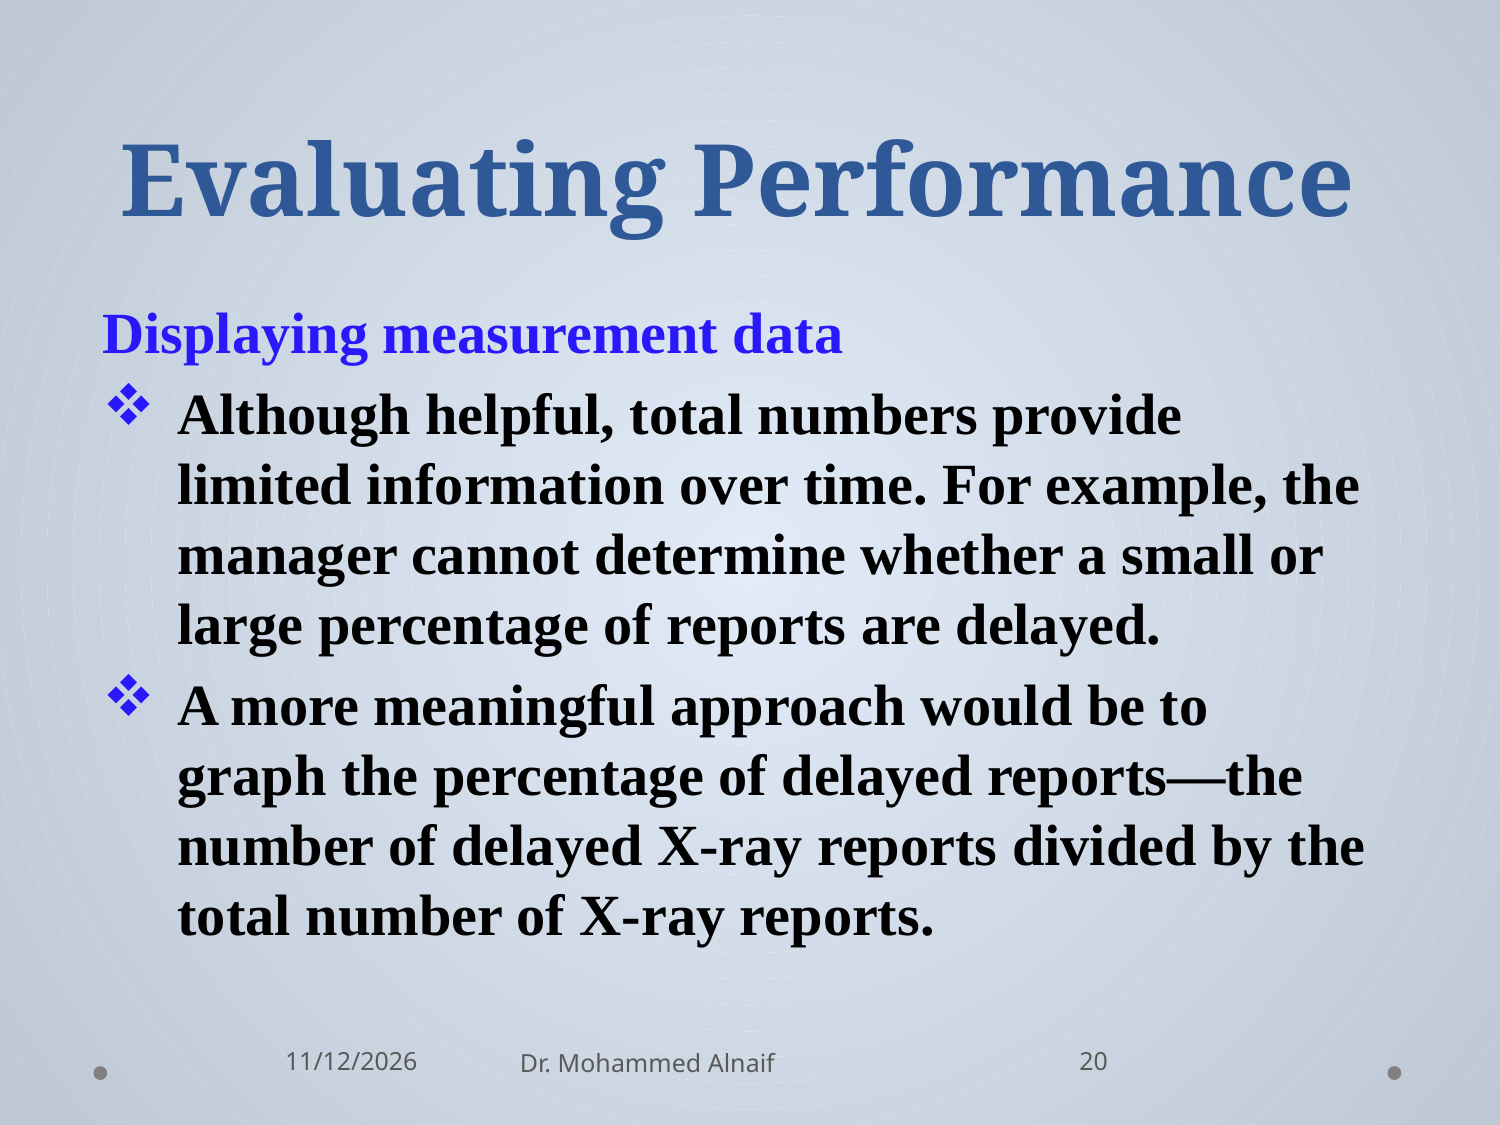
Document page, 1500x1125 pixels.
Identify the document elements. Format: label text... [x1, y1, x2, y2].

footer Dr. Mohammed Alnaif [512, 1025, 988, 1100]
title Evaluating Performance [100, 78, 1376, 244]
slide_number 20 [1074, 1025, 1425, 1100]
subtitle Displaying measurement data Although helpful, total numbers provide limited information over time. For example, the manager cannot determine whether a small or large percentage of reports are delayed. A more meaningful approach would be to graph the percentage of delayed reports—the number of delayed X-ray reports divided by the total number of X-ray reports. [87, 287, 1388, 1038]
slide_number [75, 1025, 425, 1100]
